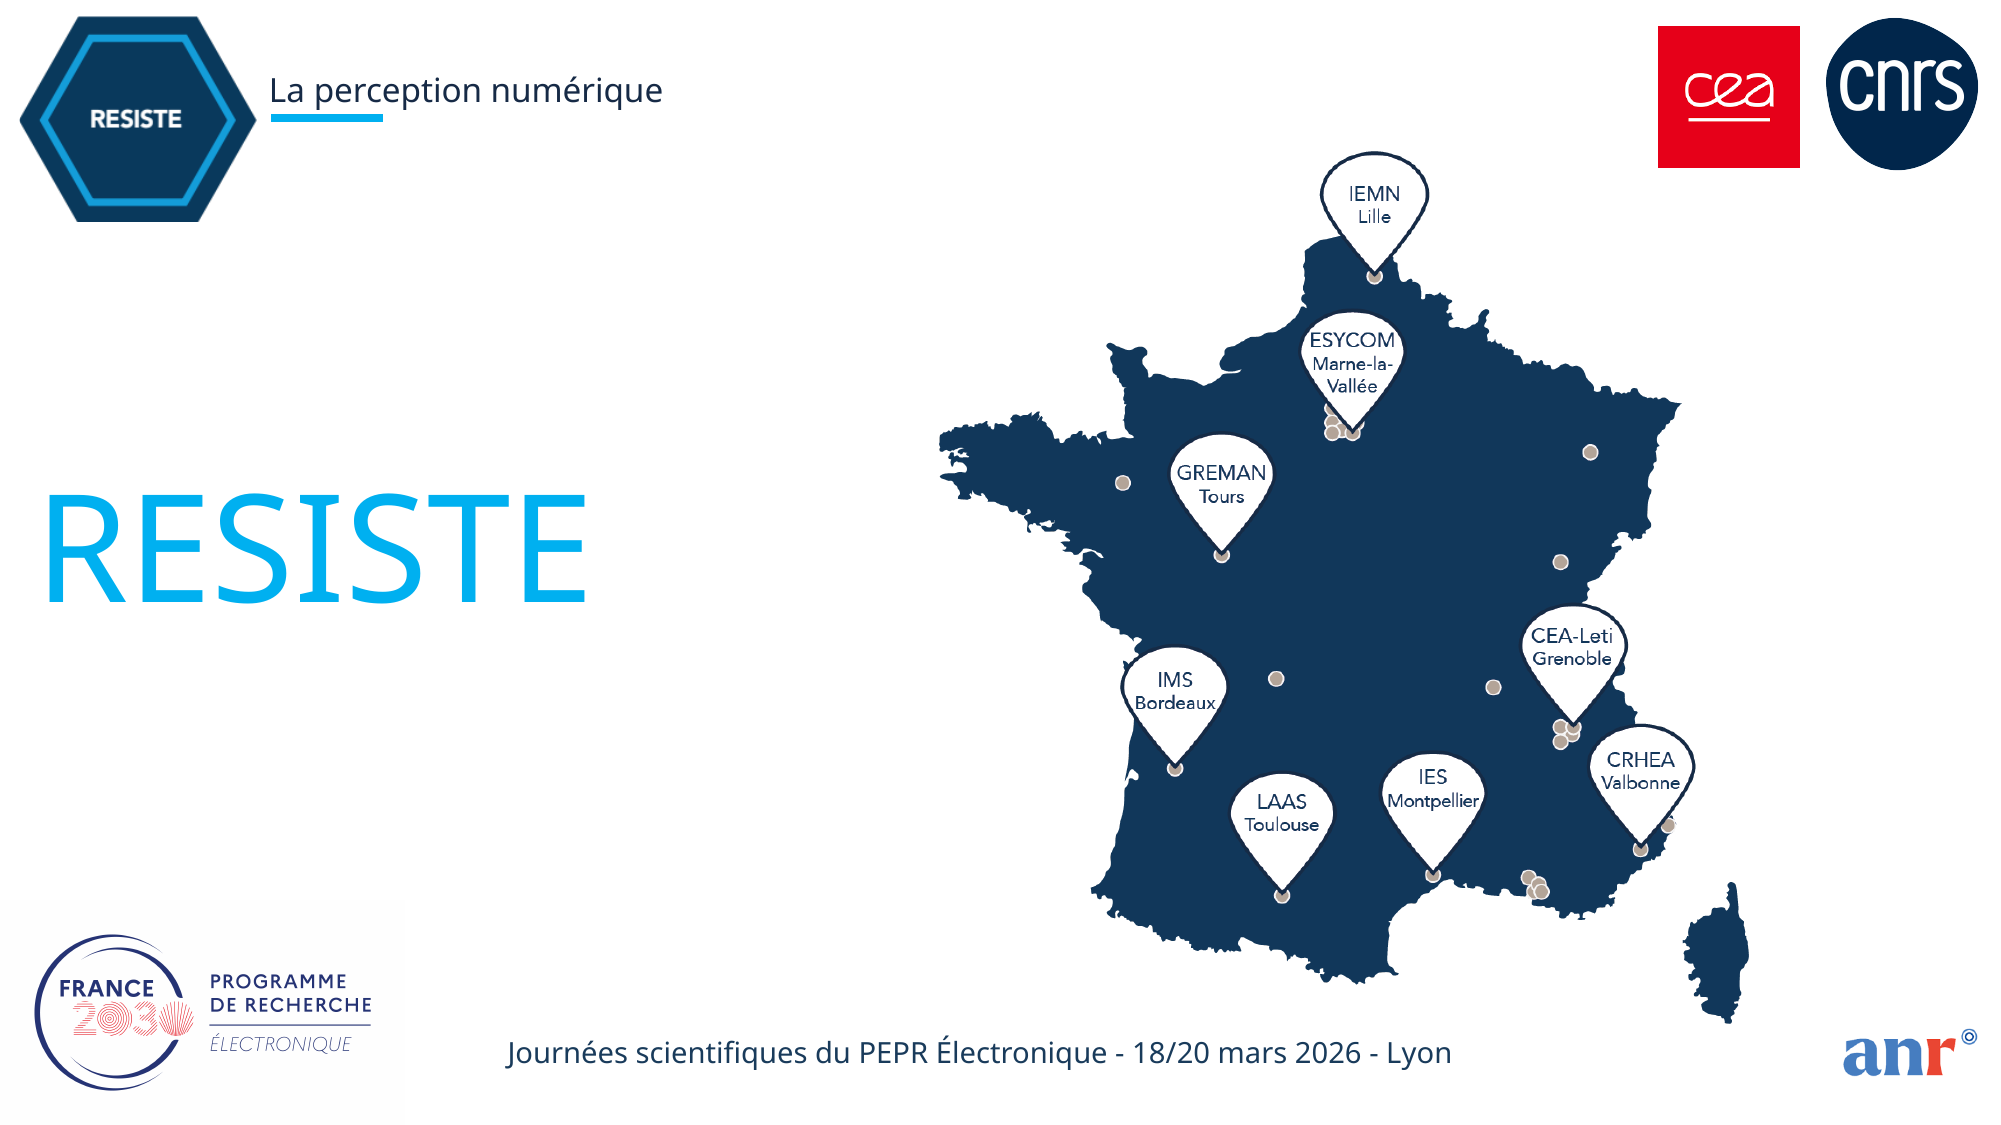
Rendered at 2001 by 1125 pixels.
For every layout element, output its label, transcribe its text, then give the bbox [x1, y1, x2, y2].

picture [929, 26, 1800, 1024]
picture [1823, 16, 1981, 172]
picture [0, 900, 405, 1125]
picture [1839, 982, 1981, 1124]
list RESISTE [20, 465, 910, 660]
